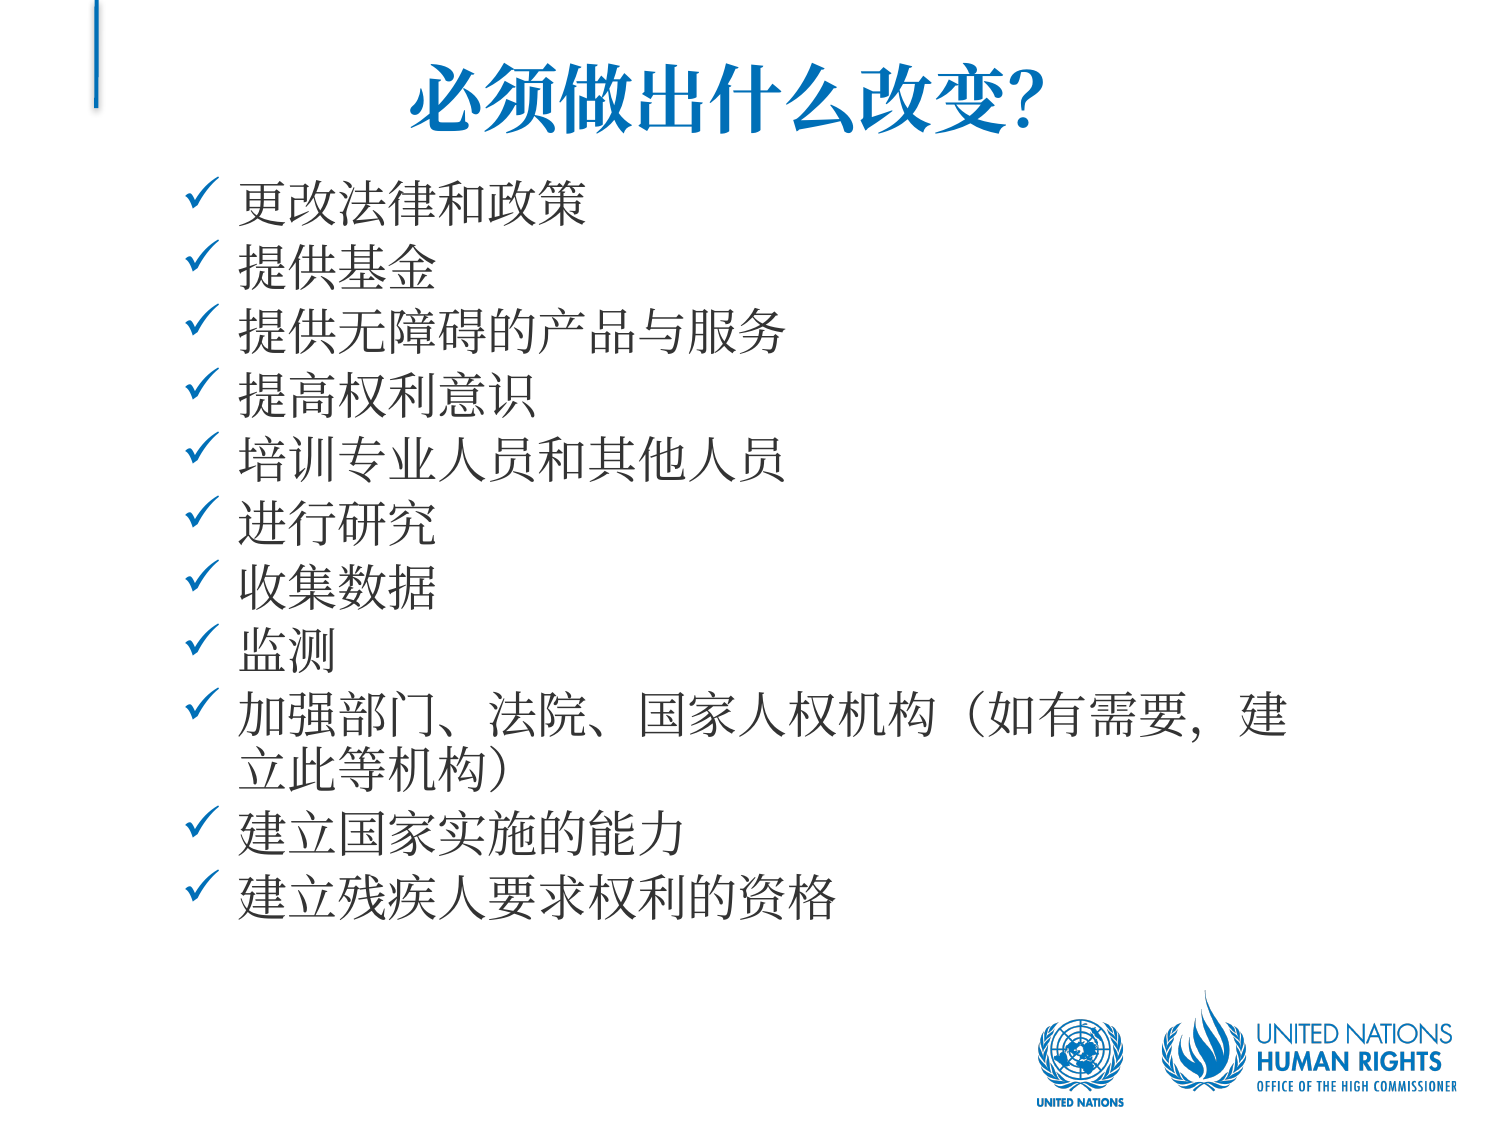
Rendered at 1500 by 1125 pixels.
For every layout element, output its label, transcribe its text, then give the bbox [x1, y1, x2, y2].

picture [1037, 990, 1457, 1107]
title 必须做出什么改变？ [55, 45, 1437, 224]
text_box 更改法律和政策 提供基金 提供无障碍的产品与服务 提高权利意识 培训专业人员和其他人员 进行研究 收集数据 监测 加强部门、法院、国家人权机构（如有需要，建立此等机构） 建立国家实施的能力 建立残疾人要求权利的资格 [166, 171, 1325, 939]
